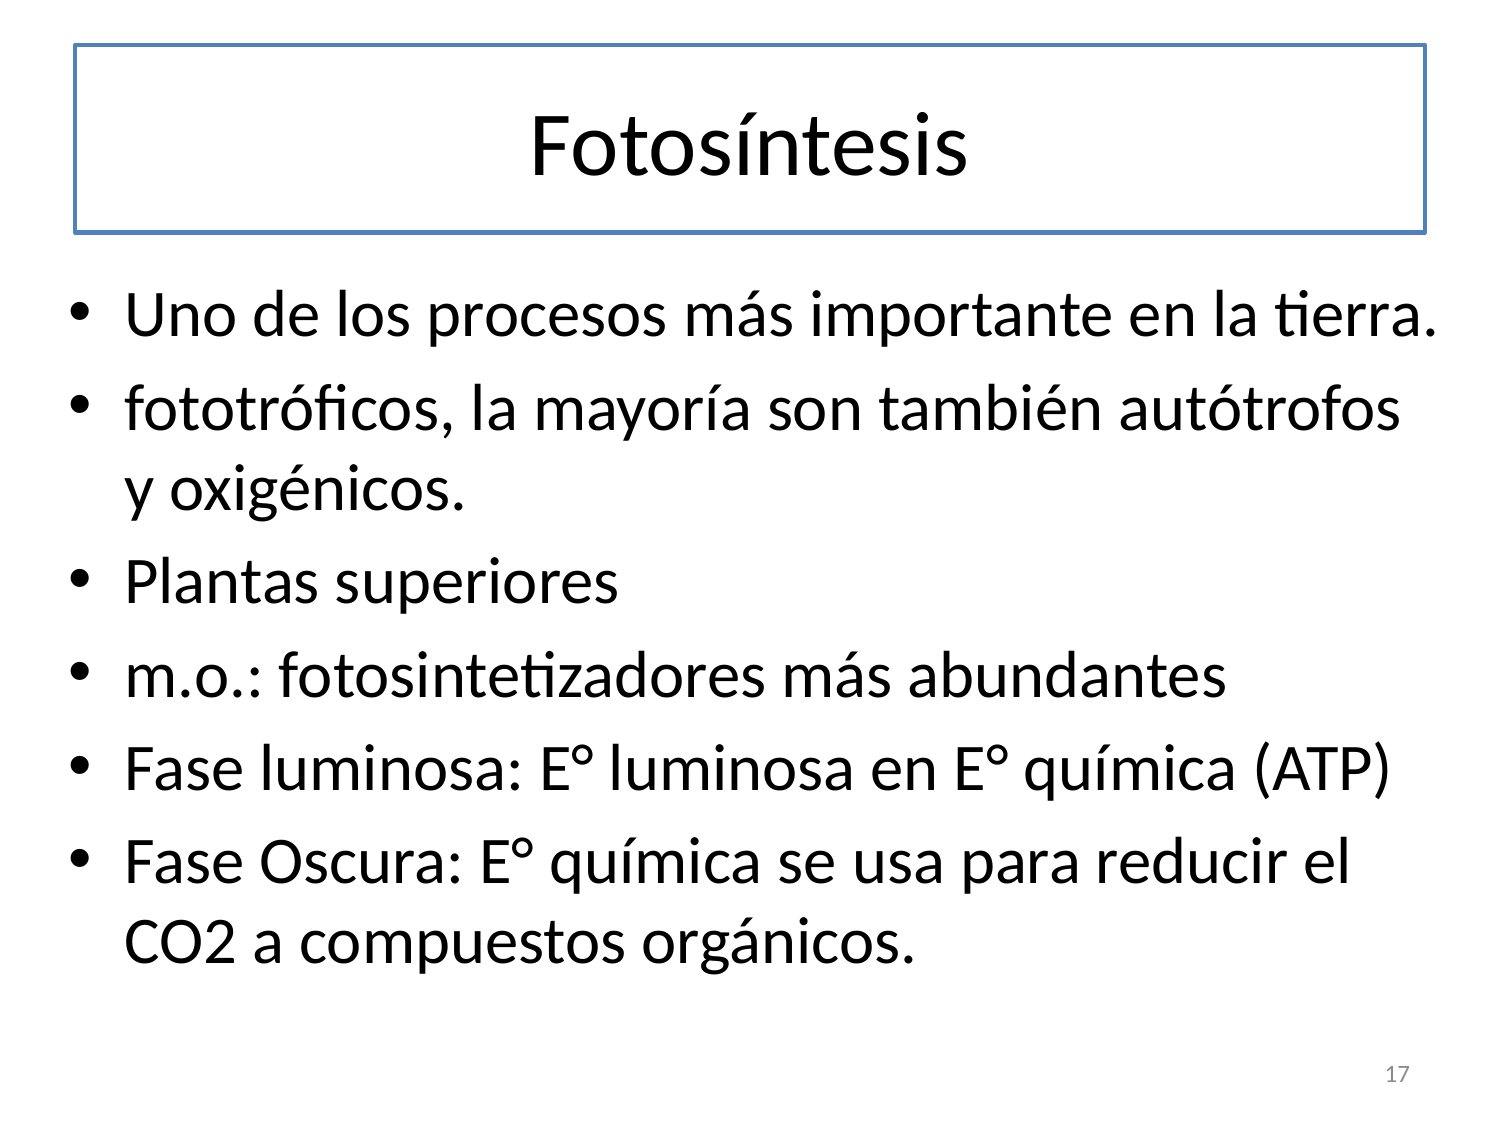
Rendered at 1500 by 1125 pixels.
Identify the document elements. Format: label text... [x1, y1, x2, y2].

list Uno de los procesos más importante en la tierra. fototróficos, la mayoría son también autótrofos y oxigénicos. Plantas superiores m.o.: fotosintetizadores más abundantes Fase luminosa: E° luminosa en E° química (ATP) Fase Oscura: E° química se usa para reducir el CO2 a compuestos orgánicos. [53, 262, 1459, 1005]
slide_number 17 [1074, 1042, 1425, 1103]
title Fotosíntesis [73, 43, 1427, 235]
